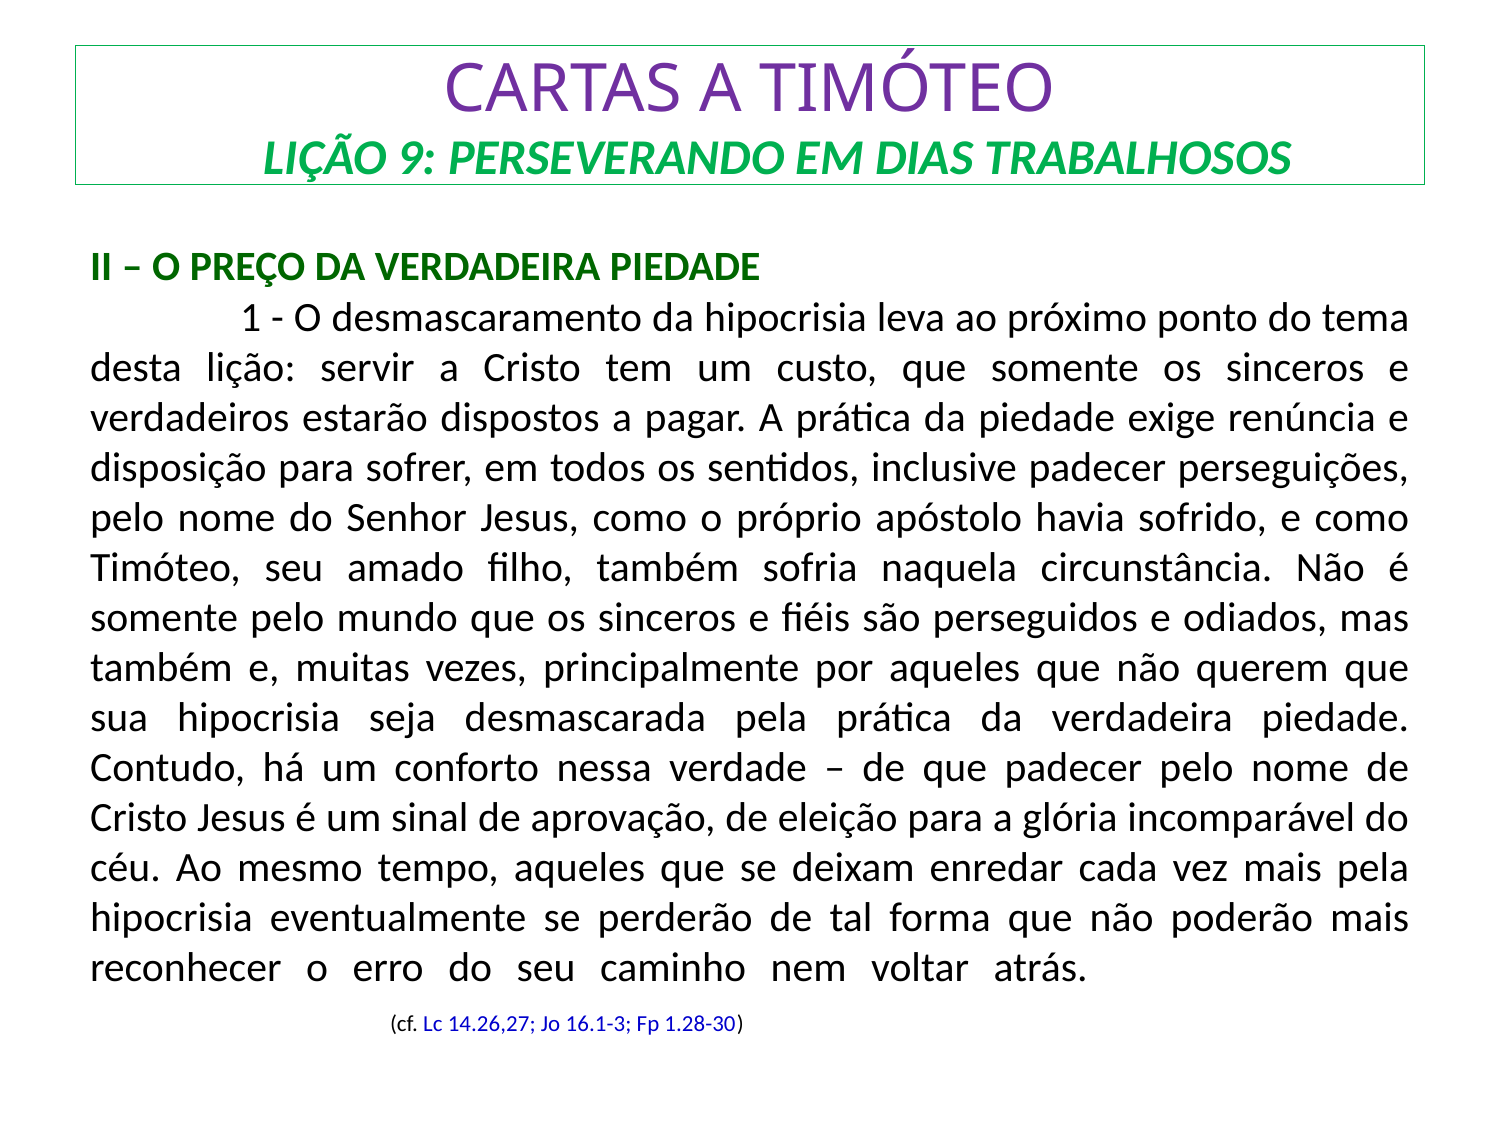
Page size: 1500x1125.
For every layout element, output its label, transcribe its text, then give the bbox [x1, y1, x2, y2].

list II – O PREÇO DA VERDADEIRA PIEDADE 1 - O desmascaramento da hipocrisia leva ao próximo ponto do tema desta lição: servir a Cristo tem um custo, que somente os sinceros e verdadeiros estarão dispostos a pagar. A prática da piedade exige renúncia e disposição para sofrer, em todos os sentidos, inclusive padecer perseguições, pelo nome do Senhor Jesus, como o próprio apóstolo havia sofrido, e como Timóteo, seu amado filho, também sofria naquela circunstância. Não é somente pelo mundo que os sinceros e fiéis são perseguidos e odiados, mas também e, muitas vezes, principalmente por aqueles que não querem que sua hipocrisia seja desmascarada pela prática da verdadeira piedade. Contudo, há um conforto nessa verdade – de que padecer pelo nome de Cristo Jesus é um sinal de aprovação, de eleição para a glória incomparável do céu. Ao mesmo tempo, aqueles que se deixam enredar cada vez mais pela hipocrisia eventualmente se perderão de tal forma que não poderão mais reconhecer o erro do seu caminho nem voltar atrás. (cf. Lc 14.26,27; Jo 16.1-3; Fp 1.28-30) [75, 231, 1425, 1071]
title CARTAS A TIMÓTEO LIÇÃO 9: PERSEVERANDO EM DIAS TRABALHOSOS [75, 45, 1425, 185]
